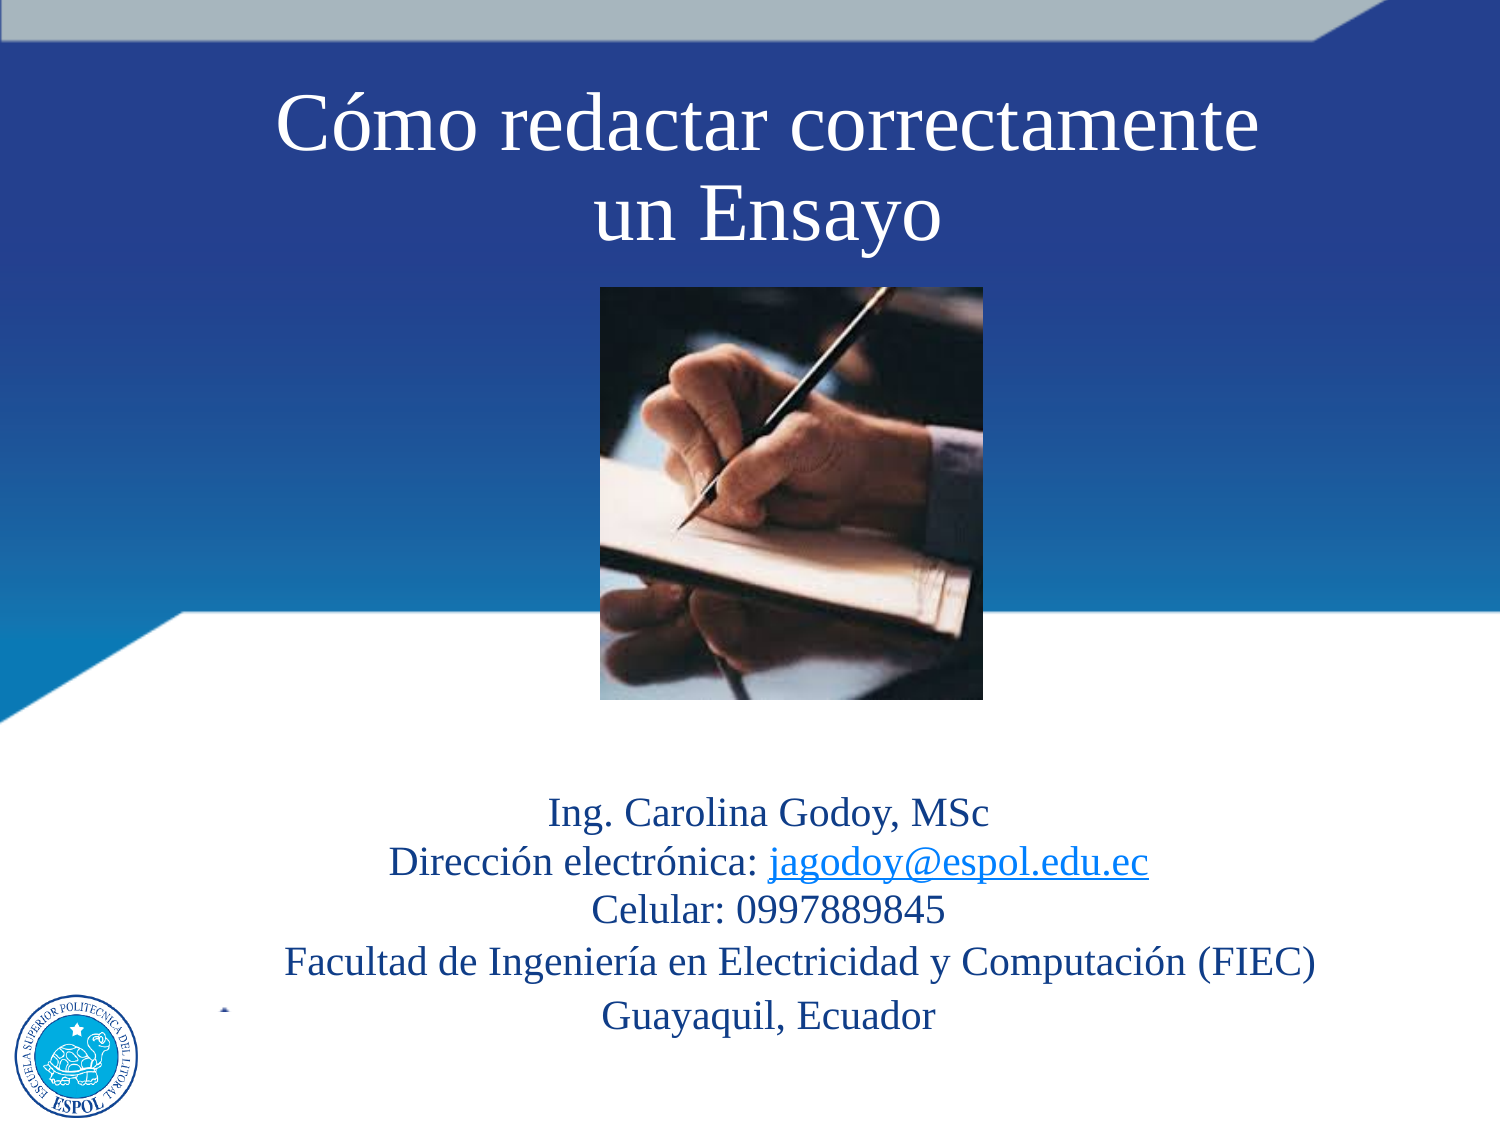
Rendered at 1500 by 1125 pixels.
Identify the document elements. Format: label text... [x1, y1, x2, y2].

subtitle Ing. Carolina Godoy, MSc Dirección electrónica: jagodoy@espol.edu.ec Celular: 0997889845 Facultad de Ingeniería en Electricidad y Computación (FIEC) Guayaquil, Ecuador [162, 787, 1376, 976]
text_box Cómo redactar correctamente un Ensayo [231, 71, 1307, 266]
picture [0, 0, 1500, 1125]
